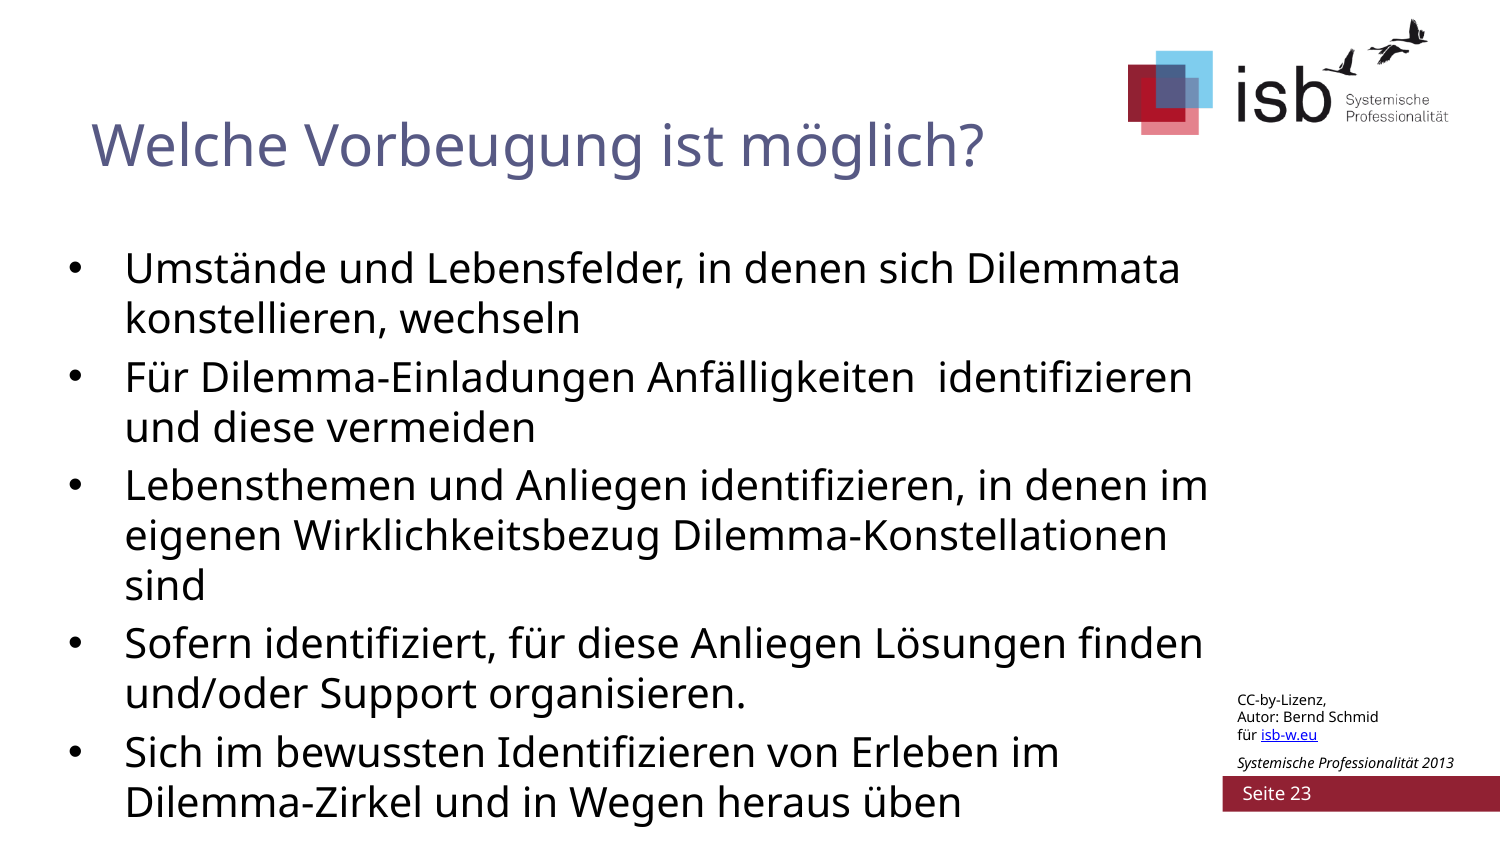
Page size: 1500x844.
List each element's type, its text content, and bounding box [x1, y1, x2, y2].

title Welche Vorbeugung ist möglich? [76, 37, 1199, 250]
list Umstände und Lebensfelder, in denen sich Dilemmata konstellieren, wechseln Für Dilemma-Einladungen Anfälligkeiten identifizieren und diese vermeiden Lebensthemen und Anliegen identifizieren, in denen im eigenen Wirklichkeitsbezug Dilemma-Konstellationen sind Sofern identifiziert, für diese Anliegen Lösungen finden und/oder Support organisieren. Sich im bewussten Identifizieren von Erleben im Dilemma-Zirkel und in Wegen heraus üben [53, 315, 1247, 844]
slide_number Seite 23 [1247, 776, 1500, 812]
picture [1128, 14, 1461, 139]
